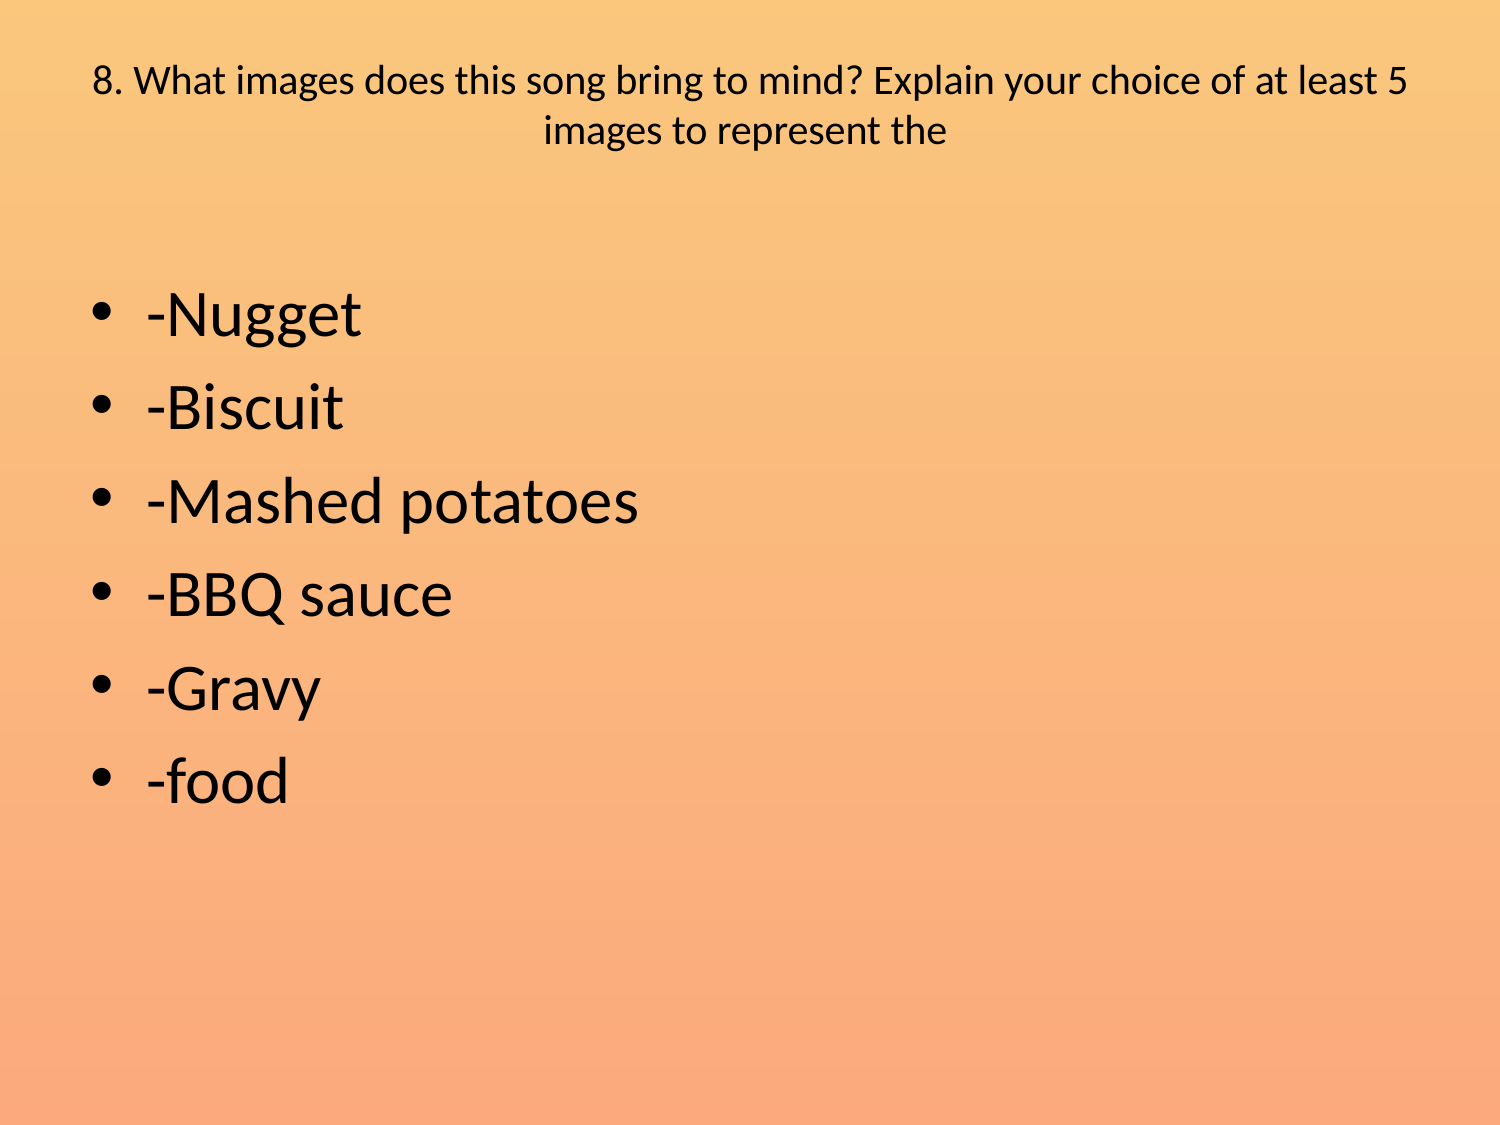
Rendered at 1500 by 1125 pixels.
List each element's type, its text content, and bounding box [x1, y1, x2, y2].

title 8. What images does this song bring to mind? Explain your choice of at least 5 images to represent the [75, 45, 1425, 233]
list -Nugget -Biscuit -Mashed potatoes -BBQ sauce -Gravy -food [75, 262, 1425, 1005]
